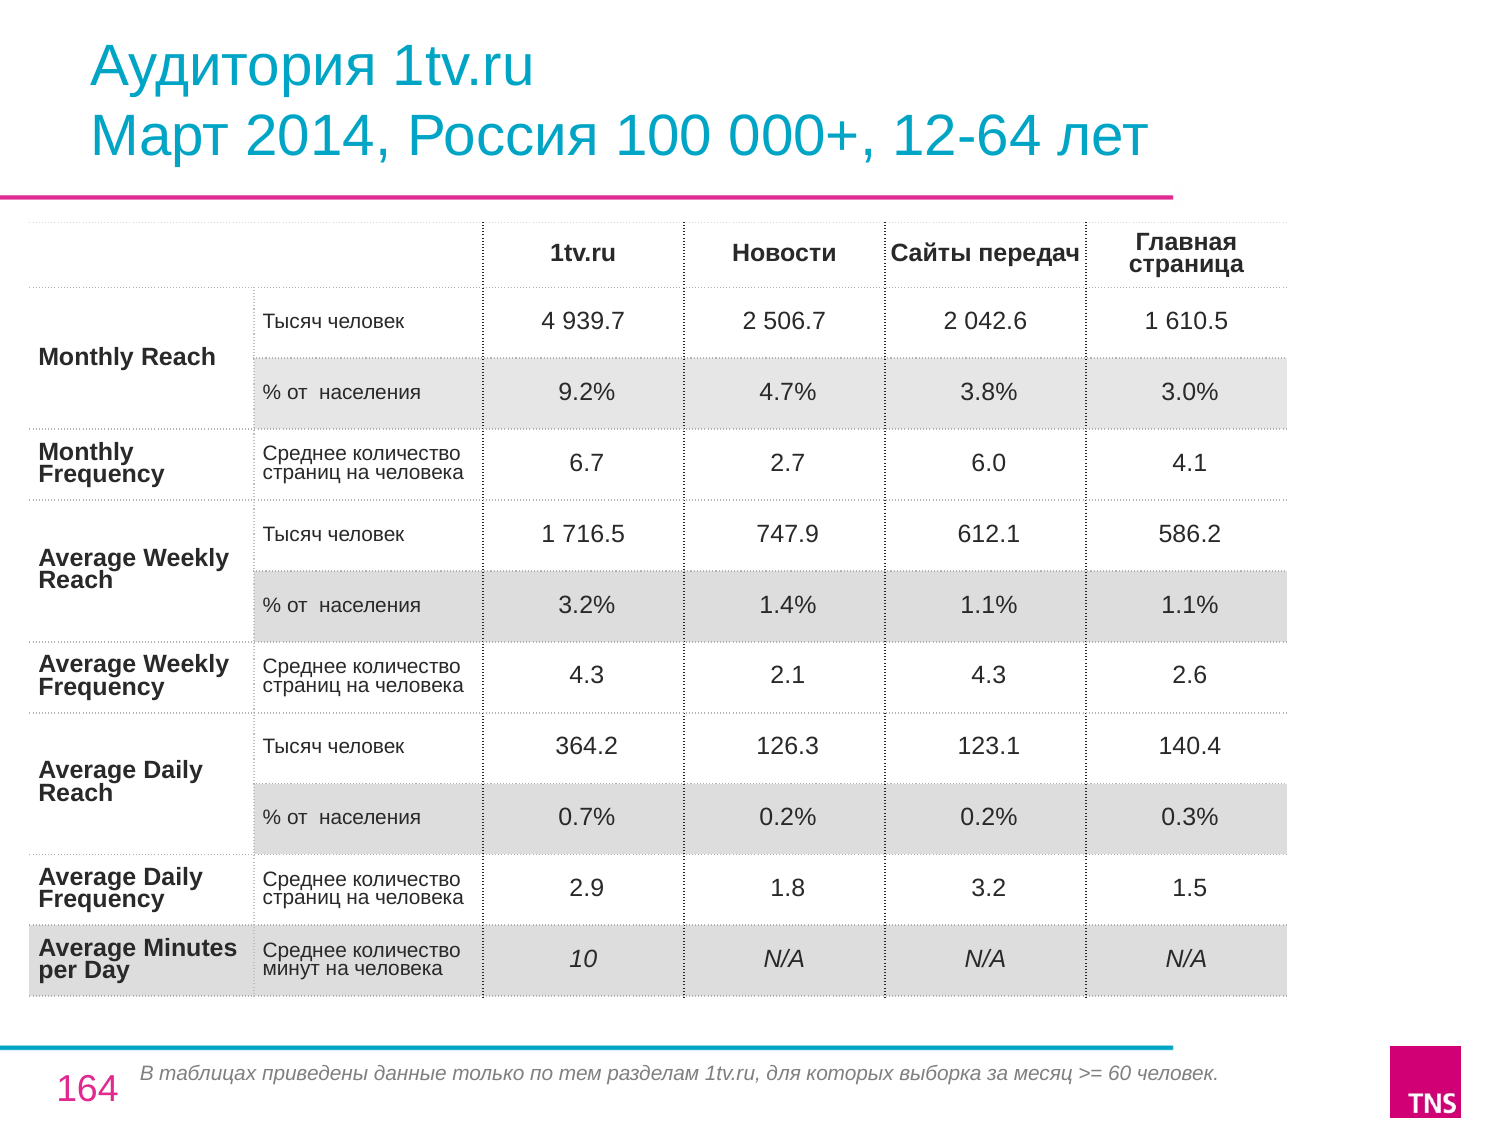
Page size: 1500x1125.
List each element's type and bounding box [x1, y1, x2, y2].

picture [0, 0, 1500, 1125]
table_header [29, 223, 1287, 287]
slide_number [40, 1055, 392, 1125]
text_box [124, 1052, 1463, 1092]
title [74, 8, 1476, 187]
table_cell [29, 287, 1287, 996]
